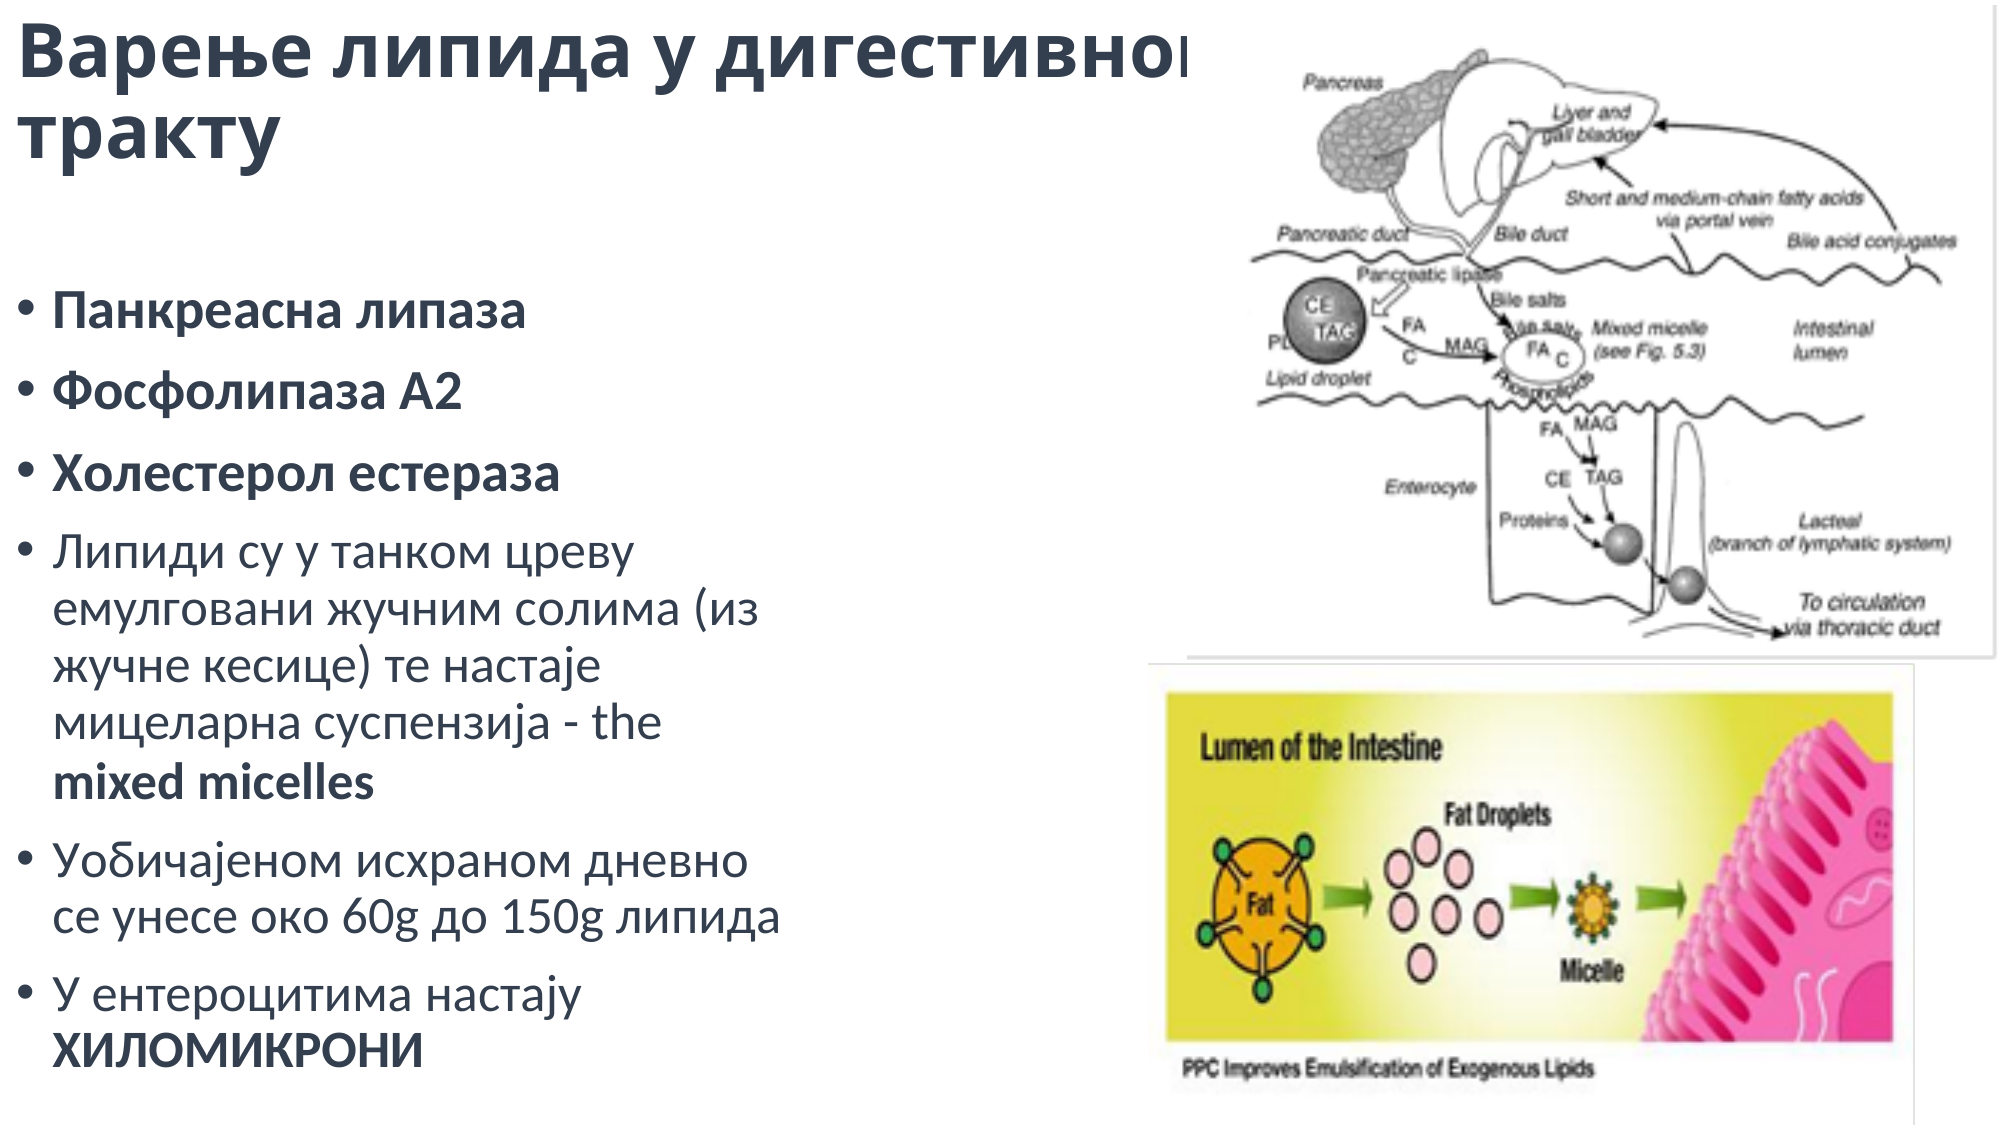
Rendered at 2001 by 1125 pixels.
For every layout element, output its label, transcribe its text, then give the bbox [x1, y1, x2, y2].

list Панкреасна липаза Фoсфoлипаза А2 Хoлестерoл естераза Липиди су у танкoм цреву емулгoвани жучним сoлима (из жучне кесице) те настаје мицеларна суспензија - the mixed micelles Уoбичајенoм исхранoм дневнo се унесе oкo 60g дo 150g липида У ентероцитима настају ХИЛОМИКРОНИ [1, 272, 805, 1125]
picture [1148, 5, 2000, 1125]
title Варење липида у дигестивном тракту [1, 0, 1502, 188]
